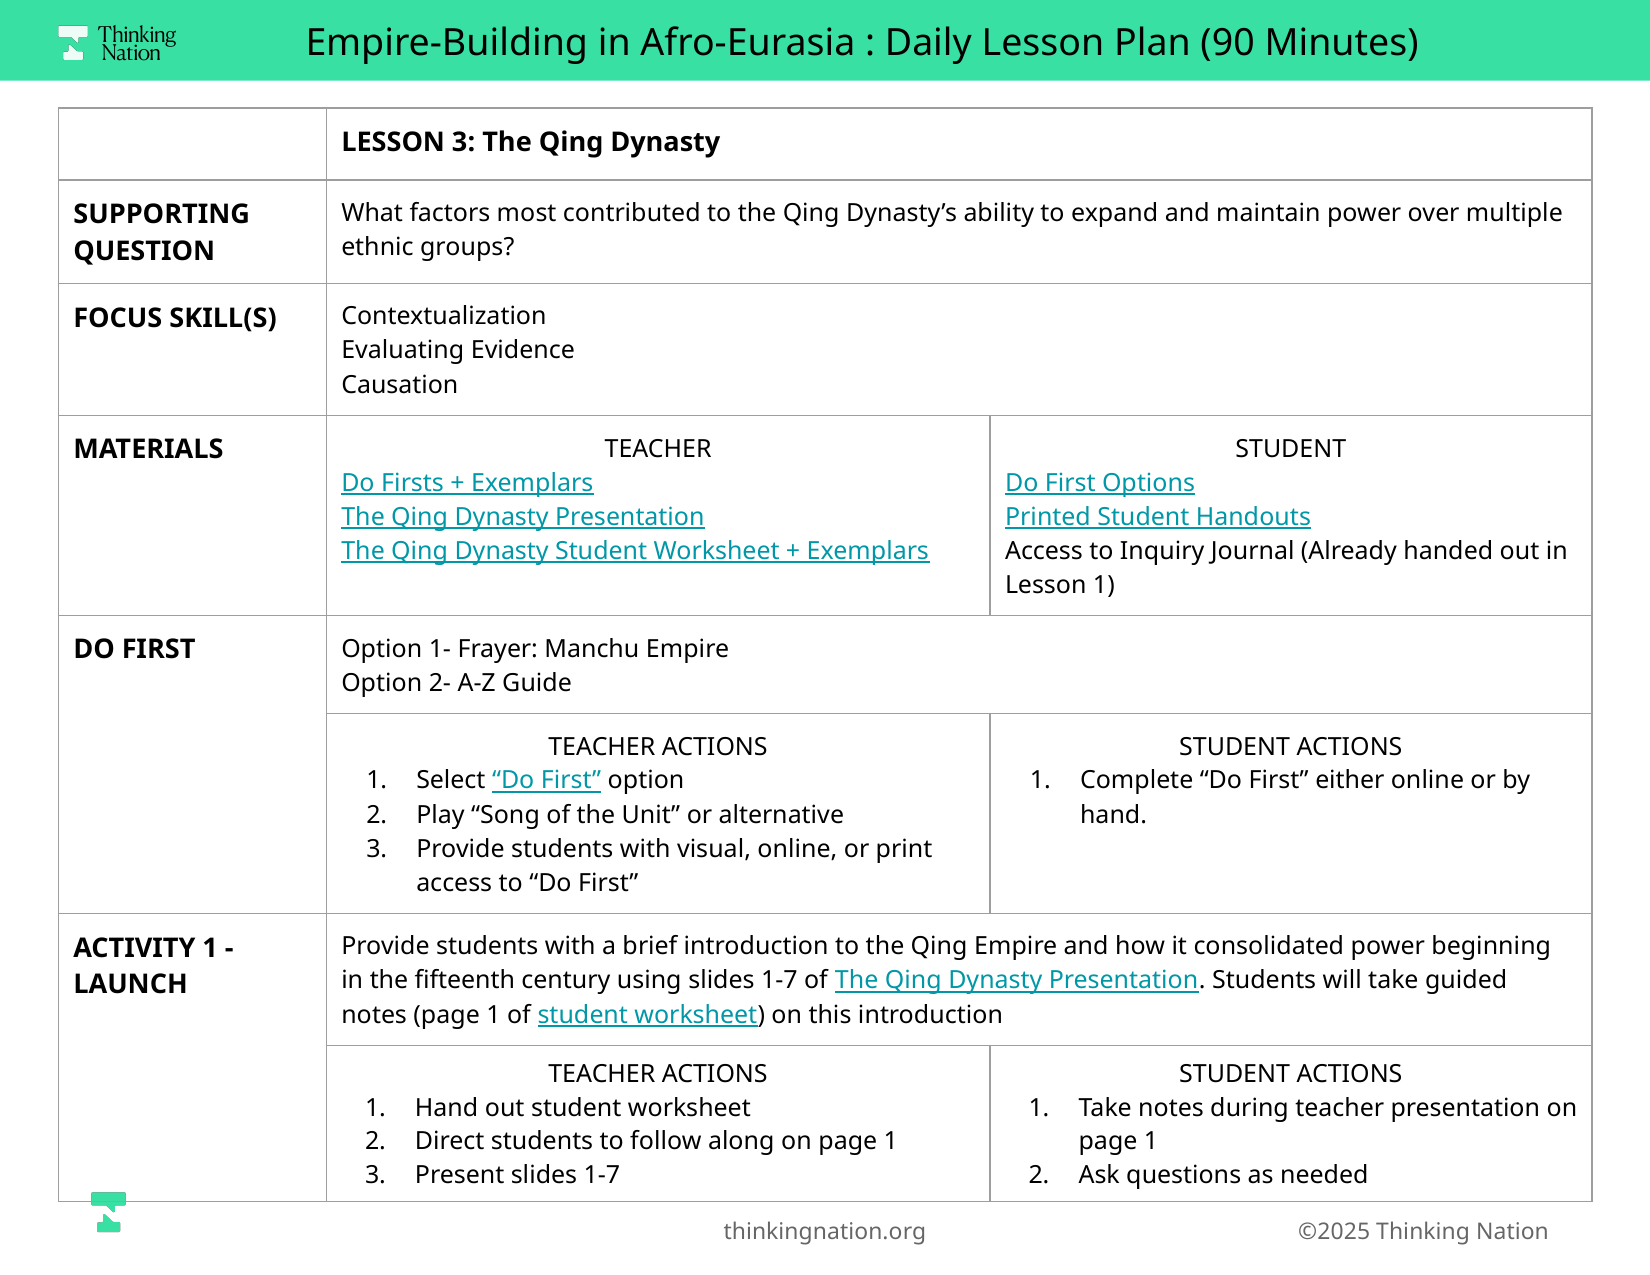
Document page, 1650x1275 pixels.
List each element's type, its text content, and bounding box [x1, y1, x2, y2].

table_cell Option 1- Frayer: Manchu Empire Option 2- A-Z Guide [327, 616, 1591, 713]
text_box Empire-Building in Afro-Eurasia : Daily Lesson Plan (90 Minutes) [0, 0, 1650, 81]
table_header LESSON 3: The Qing Dynasty [327, 109, 1591, 179]
text_box ©2025 Thinking Nation [1174, 1202, 1566, 1240]
table_cell TEACHER Do Firsts + Exemplars The Qing Dynasty Presentation The Qing Dynasty Student Worksheet + Exemplars [327, 416, 989, 615]
table_cell DO FIRST [59, 616, 326, 913]
table_cell STUDENT ACTIONS Take notes during teacher presentation on page 1 Ask questions as needed [991, 1046, 1591, 1201]
table_cell MATERIALS [59, 416, 326, 615]
text_box thinkingnation.org [629, 1202, 1021, 1240]
table_cell SUPPORTING QUESTION [59, 181, 326, 283]
table_cell ACTIVITY 1 - LAUNCH [59, 914, 326, 1201]
table_cell FOCUS SKILL(S) [59, 284, 326, 415]
table_cell Contextualization Evaluating Evidence Causation [327, 284, 1591, 415]
table_cell STUDENT Do First Options Printed Student Handouts Access to Inquiry Journal (Already handed out in Lesson 1) [991, 416, 1591, 615]
table_cell STUDENT ACTIONS Complete “Do First” either online or by hand. [991, 714, 1591, 913]
table_cell What factors most contributed to the Qing Dynasty’s ability to expand and maintain power over multiple ethnic groups? [327, 181, 1591, 283]
picture [45, 14, 180, 85]
table_cell TEACHER ACTIONS Select “Do First” option Play “Song of the Unit” or alternative Provide students with visual, online, or print access to “Do First” [327, 714, 989, 913]
table_header [59, 109, 326, 179]
table_cell Provide students with a brief introduction to the Qing Empire and how it consolidated power beginning in the fifteenth century using slides 1-7 of The Qing Dynasty Presentation. Students will take guided notes (page 1 of student worksheet) on this introduction [327, 914, 1591, 1045]
table_cell TEACHER ACTIONS Hand out student worksheet Direct students to follow along on page 1 Present slides 1-7 [327, 1046, 989, 1201]
picture [80, 1184, 136, 1240]
